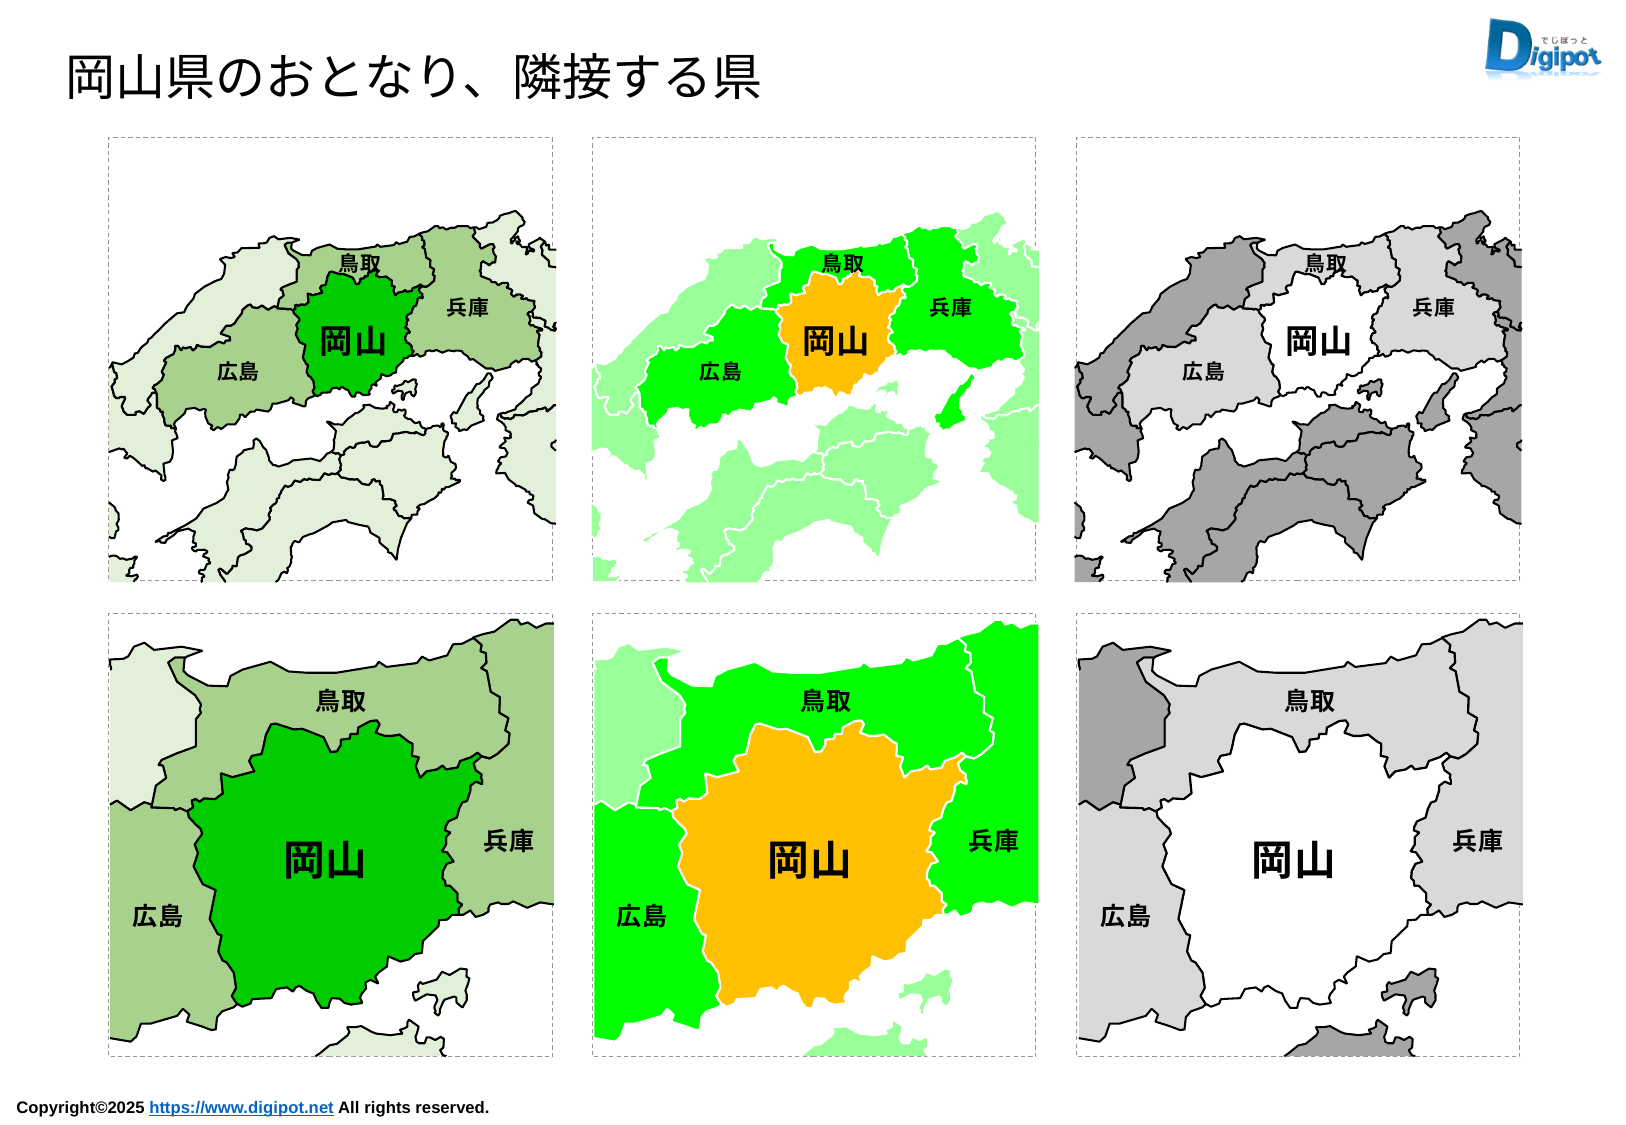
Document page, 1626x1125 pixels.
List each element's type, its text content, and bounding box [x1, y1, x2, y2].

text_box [1074, 210, 1522, 583]
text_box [1078, 619, 1523, 1057]
text_box 岡山県のおとなり、隣接する県 [50, 38, 777, 113]
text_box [108, 210, 556, 583]
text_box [594, 619, 1039, 1057]
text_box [109, 619, 555, 1057]
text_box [591, 210, 1039, 583]
picture [1485, 18, 1602, 82]
